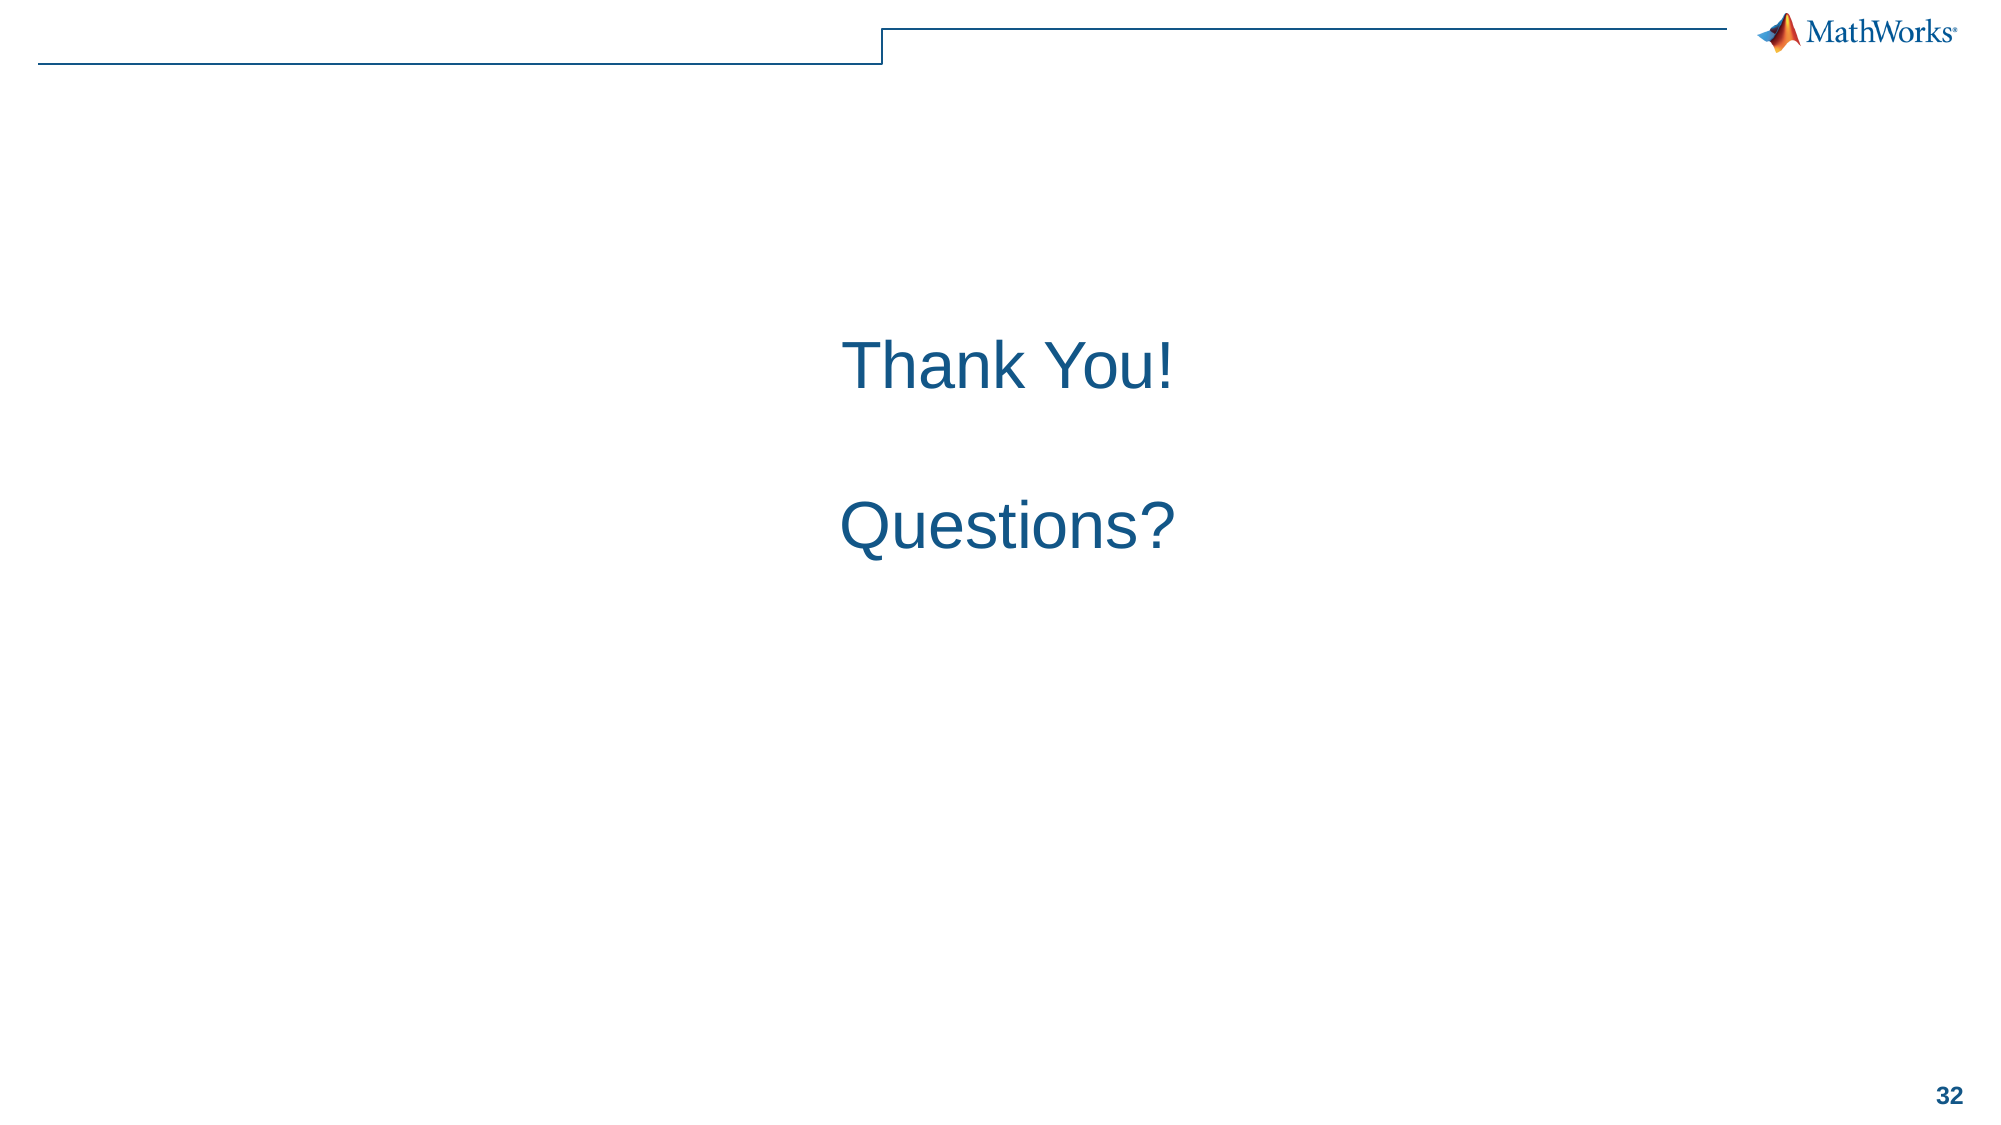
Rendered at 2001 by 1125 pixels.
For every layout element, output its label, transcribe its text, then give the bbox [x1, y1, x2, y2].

title Thank You! Questions? [157, 314, 1858, 538]
picture [1751, 3, 1970, 63]
